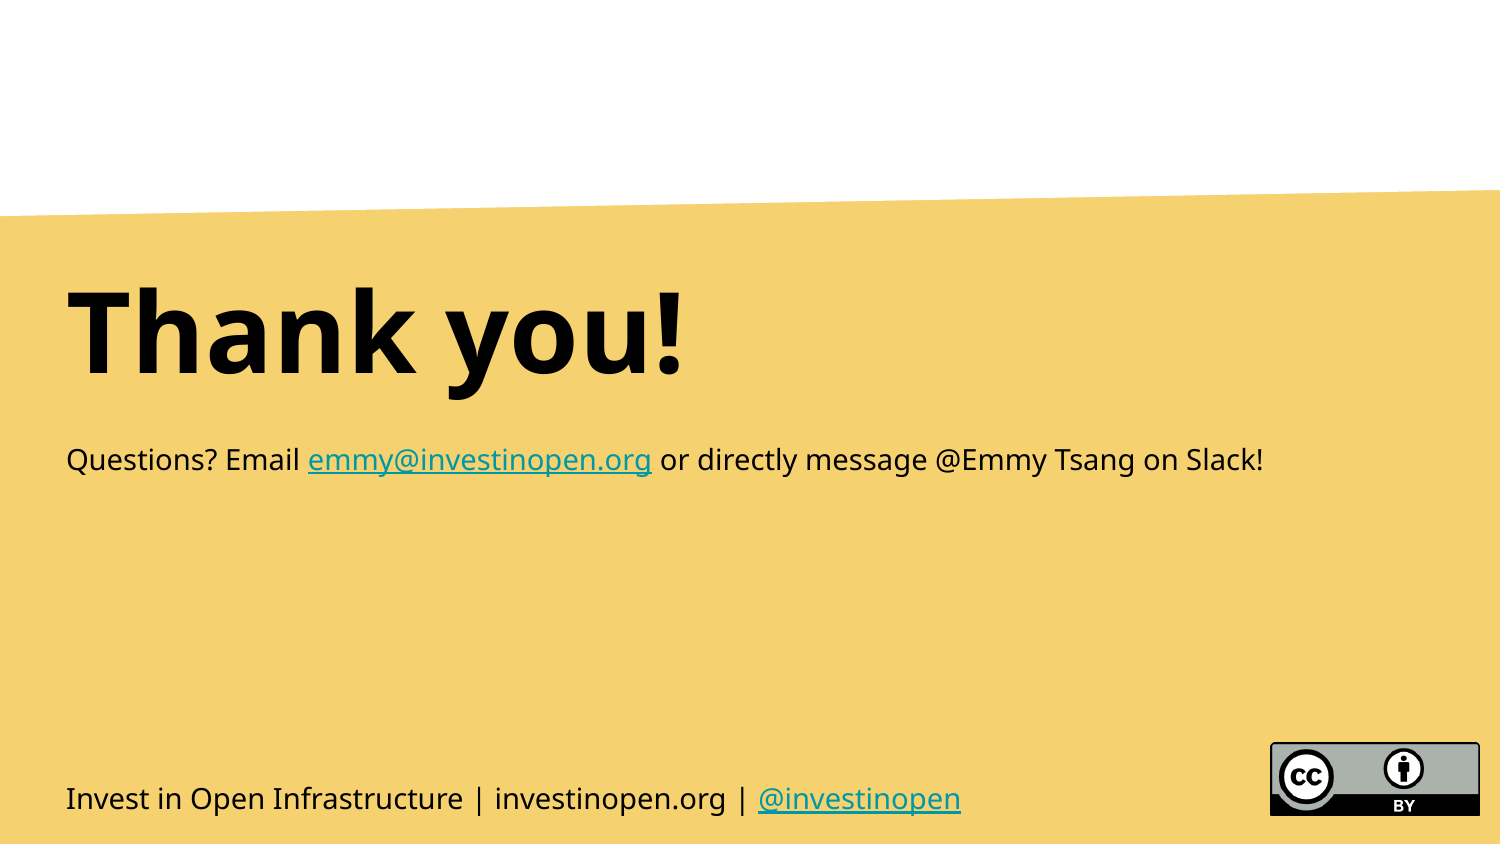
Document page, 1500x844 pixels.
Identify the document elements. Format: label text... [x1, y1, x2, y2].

subtitle Questions? Email emmy@investinopen.org or directly message @Emmy Tsang on Slack! [51, 425, 1449, 556]
picture [1270, 742, 1480, 816]
